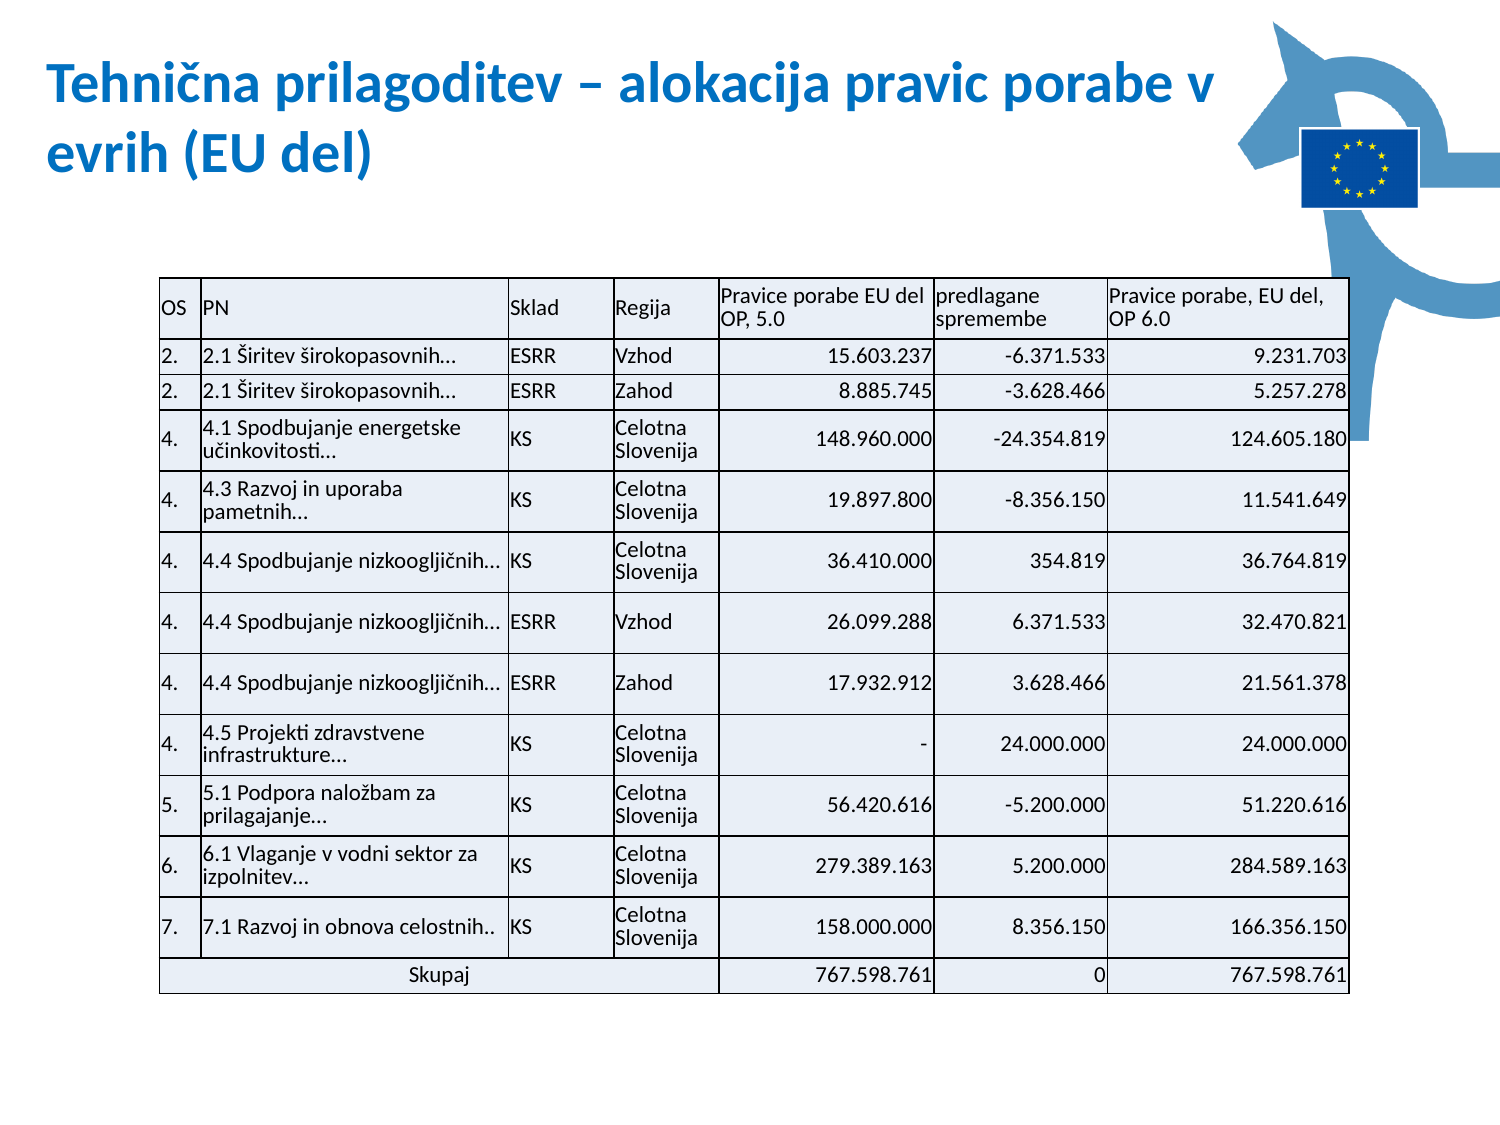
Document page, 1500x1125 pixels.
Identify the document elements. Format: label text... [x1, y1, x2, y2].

table_cell -6.371.533 [935, 340, 1107, 374]
table_cell 17.932.912 [720, 654, 933, 714]
table_cell 3.628.466 [935, 654, 1107, 714]
table_cell 4.1 Spodbujanje energetske učinkovitosti… [202, 411, 508, 470]
table_cell Celotna Slovenija [615, 898, 718, 957]
table_cell 6.1 Vlaganje v vodni sektor za izpolnitev… [202, 837, 508, 896]
table_cell 5.257.278 [1108, 375, 1348, 409]
table_cell 4.4 Spodbujanje nizkoogljičnih… [202, 593, 508, 653]
table_cell Celotna Slovenija [615, 533, 718, 592]
table_cell Zahod [615, 654, 718, 714]
table_header Sklad [509, 279, 613, 338]
table_cell ESRR [509, 340, 613, 374]
table_cell 19.897.800 [720, 472, 933, 531]
table_cell 767.598.761 [720, 959, 933, 993]
table_cell ESRR [509, 375, 613, 409]
table_cell Celotna Slovenija [615, 776, 718, 835]
table_cell 9.231.703 [1108, 340, 1348, 374]
table_cell 158.000.000 [720, 898, 933, 957]
table_cell 4. [160, 533, 200, 592]
table_cell Vzhod [615, 340, 718, 374]
table_cell 4. [160, 472, 200, 531]
table_cell 279.389.163 [720, 837, 933, 896]
table_cell Celotna Slovenija [615, 837, 718, 896]
picture [1237, 21, 1500, 441]
table_cell 5. [160, 776, 200, 835]
table_cell -24.354.819 [935, 411, 1107, 470]
table_cell 354.819 [935, 533, 1107, 592]
table_cell 4.4 Spodbujanje nizkoogljičnih… [202, 654, 508, 714]
table_cell 7.1 Razvoj in obnova celostnih.. [202, 898, 508, 957]
table_cell 8.885.745 [720, 375, 933, 409]
table_cell 24.000.000 [1108, 715, 1348, 775]
table_cell 36.764.819 [1108, 533, 1348, 592]
table_cell 56.420.616 [720, 776, 933, 835]
table_cell KS [509, 898, 613, 957]
table_cell 8.356.150 [935, 898, 1107, 957]
table_cell KS [509, 776, 613, 835]
table_cell 284.589.163 [1108, 837, 1348, 896]
table_cell -3.628.466 [935, 375, 1107, 409]
table_cell Zahod [615, 375, 718, 409]
table_cell 21.561.378 [1108, 654, 1348, 714]
table_header predlagane spremembe [935, 279, 1107, 338]
table_cell Celotna Slovenija [615, 715, 718, 775]
table_cell 2.1 Širitev širokopasovnih… [202, 340, 508, 374]
table_cell 36.410.000 [720, 533, 933, 592]
table_header Pravice porabe, EU del, OP 6.0 [1108, 279, 1348, 338]
table_cell 32.470.821 [1108, 593, 1348, 653]
table_cell 124.605.180 [1108, 411, 1348, 470]
table_cell KS [509, 837, 613, 896]
table_cell 5.1 Podpora naložbam za prilagajanje… [202, 776, 508, 835]
table_cell 767.598.761 [1108, 959, 1348, 993]
table_cell 4. [160, 715, 200, 775]
table_cell 4. [160, 593, 200, 653]
table_cell Celotna Slovenija [615, 472, 718, 531]
table_cell ESRR [509, 593, 613, 653]
table_cell 4. [160, 411, 200, 470]
table_header Pravice porabe EU del OP, 5.0 [720, 279, 933, 338]
table_cell 4.3 Razvoj in uporaba pametnih… [202, 472, 508, 531]
table_cell - [720, 715, 933, 775]
table_cell 148.960.000 [720, 411, 933, 470]
table_cell 2. [160, 340, 200, 374]
table_cell 4.5 Projekti zdravstvene infrastrukture… [202, 715, 508, 775]
table_cell Celotna Slovenija [615, 411, 718, 470]
table_cell 11.541.649 [1108, 472, 1348, 531]
table_cell 166.356.150 [1108, 898, 1348, 957]
table_cell KS [509, 715, 613, 775]
table_header OS [160, 279, 200, 338]
table_cell 26.099.288 [720, 593, 933, 653]
table_cell 5.200.000 [935, 837, 1107, 896]
table_header PN [202, 279, 508, 338]
table_cell 6.371.533 [935, 593, 1107, 653]
table_cell Skupaj [160, 959, 718, 993]
table_cell KS [509, 472, 613, 531]
table_cell 15.603.237 [720, 340, 933, 374]
table_cell 4.4 Spodbujanje nizkoogljičnih… [202, 533, 508, 592]
table_cell -5.200.000 [935, 776, 1107, 835]
table_cell KS [509, 533, 613, 592]
table_cell -8.356.150 [935, 472, 1107, 531]
text_box Tehnična prilagoditev – alokacija pravic porabe v evrih (EU del) [32, 36, 1324, 192]
table_header Regija [615, 279, 718, 338]
table_cell 0 [935, 959, 1107, 993]
table_cell 24.000.000 [935, 715, 1107, 775]
table_cell 7. [160, 898, 200, 957]
table_cell 51.220.616 [1108, 776, 1348, 835]
table_cell 2.1 Širitev širokopasovnih… [202, 375, 508, 409]
table_cell 4. [160, 654, 200, 714]
table_cell 6. [160, 837, 200, 896]
table_cell ESRR [509, 654, 613, 714]
table_cell KS [509, 411, 613, 470]
table_cell Vzhod [615, 593, 718, 653]
table_cell 2. [160, 375, 200, 409]
